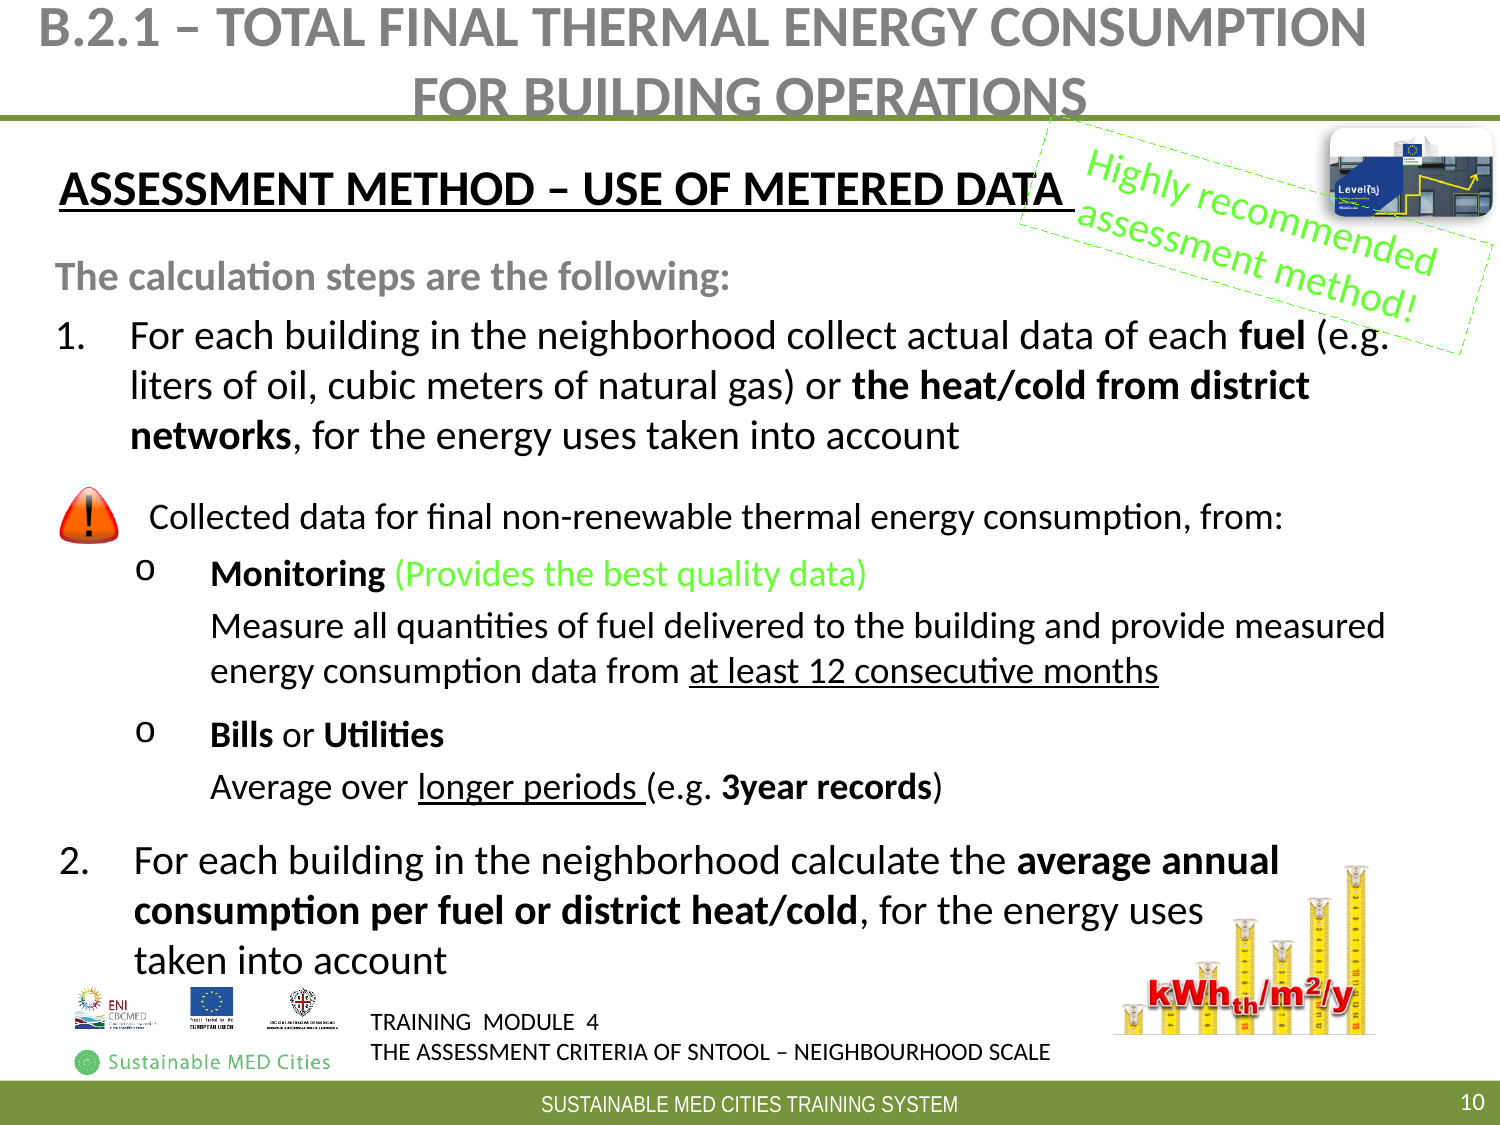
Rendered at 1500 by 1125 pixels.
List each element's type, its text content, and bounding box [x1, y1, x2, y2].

text_box The calculation steps are the following: For each building in the neighborhood collect actual data of each fuel (e.g. liters of oil, cubic meters of natural gas) or the heat/cold from district networks, for the energy uses taken into account [39, 241, 1480, 516]
slide_number 10 [1149, 1078, 1500, 1123]
text_box Bills or Utilities Average over longer periods (e.g. 3year records) [119, 702, 1452, 834]
text_box ASSESSMENT METHOD – USE OF METERED DATA [1168, 147, 1324, 194]
text_box Highly recommended assessment method! [1019, 113, 1493, 355]
text_box Monitoring (Provides the best quality data) Measure all quantities of fuel delivered to the building and provide measured energy consumption data from at least 12 consecutive months [119, 540, 1452, 702]
picture [62, 1041, 356, 1080]
text_box For each building in the neighborhood calculate the average annual consumption per fuel or district heat/cold, for the energy uses taken into account [43, 825, 1318, 1041]
picture [1329, 127, 1493, 217]
text_box ASSESSMENT METHOD – USE OF METERED DATA [43, 147, 1054, 235]
title B.2.1 – TOTAL FINAL THERMAL ENERGY CONSUMPTION FOR BUILDING OPERATIONS [0, 0, 1500, 117]
text_box Collected data for final non-renewable thermal energy consumption, from: [134, 484, 1465, 545]
picture [56, 484, 120, 546]
picture [1082, 860, 1418, 1043]
